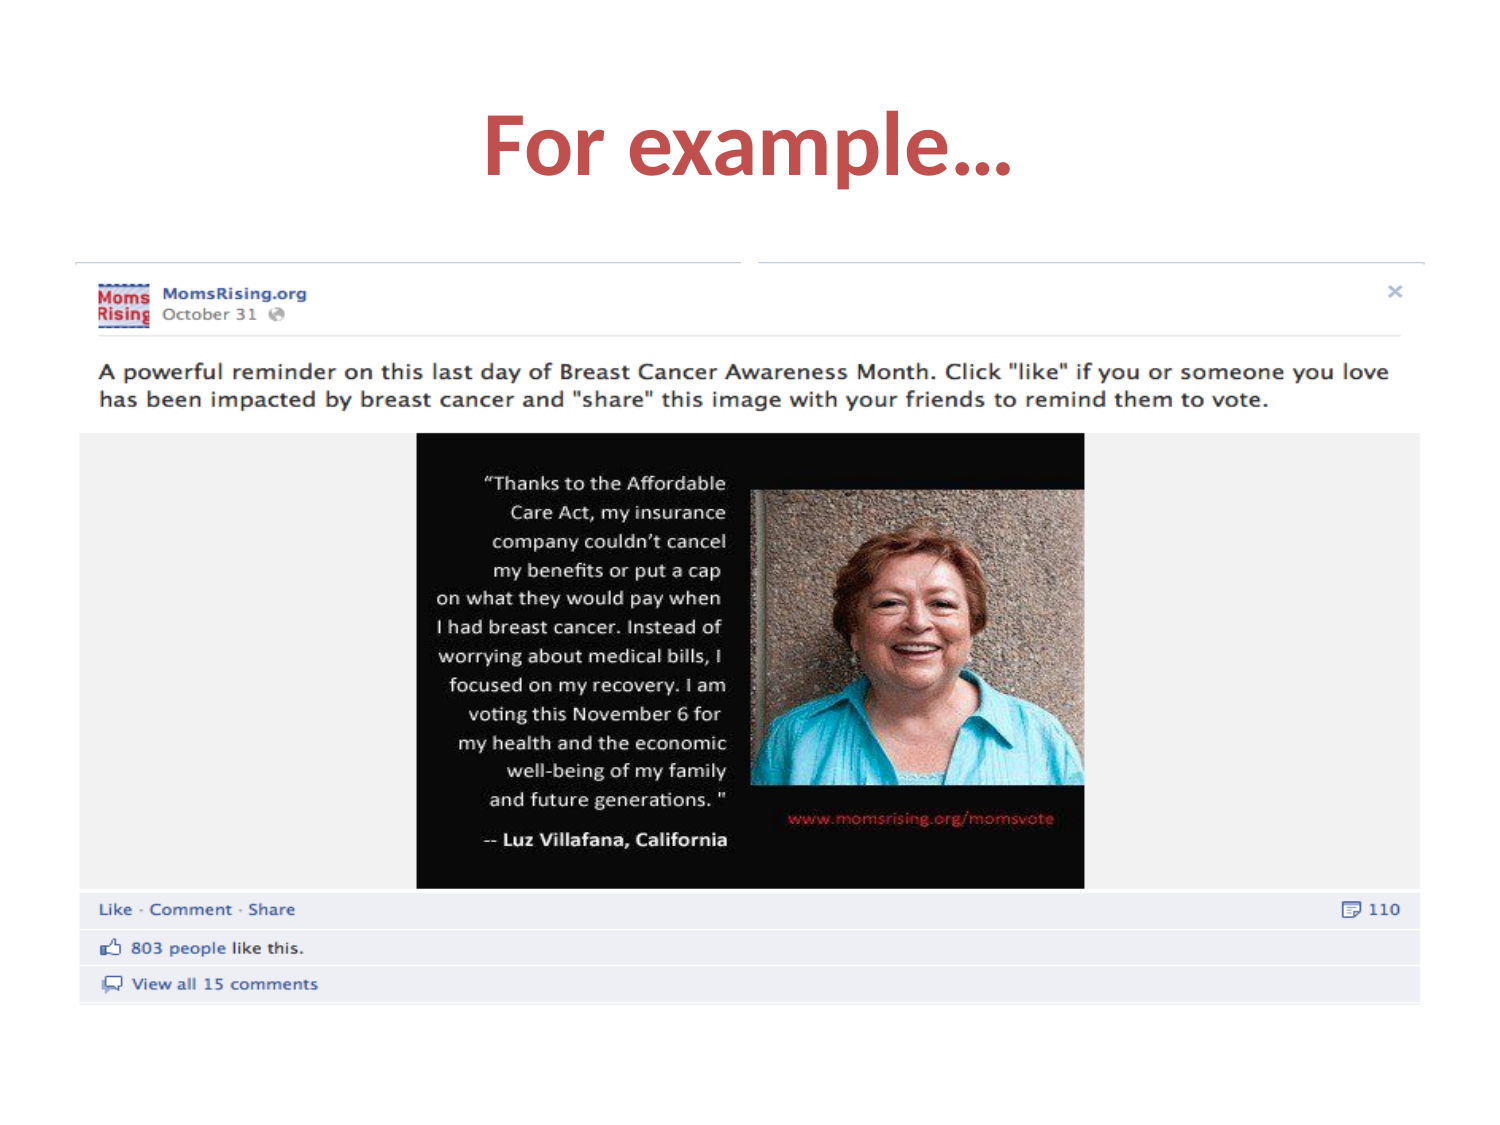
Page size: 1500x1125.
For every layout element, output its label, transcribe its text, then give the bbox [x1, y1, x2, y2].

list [74, 262, 1426, 1006]
title For example… [75, 45, 1425, 233]
